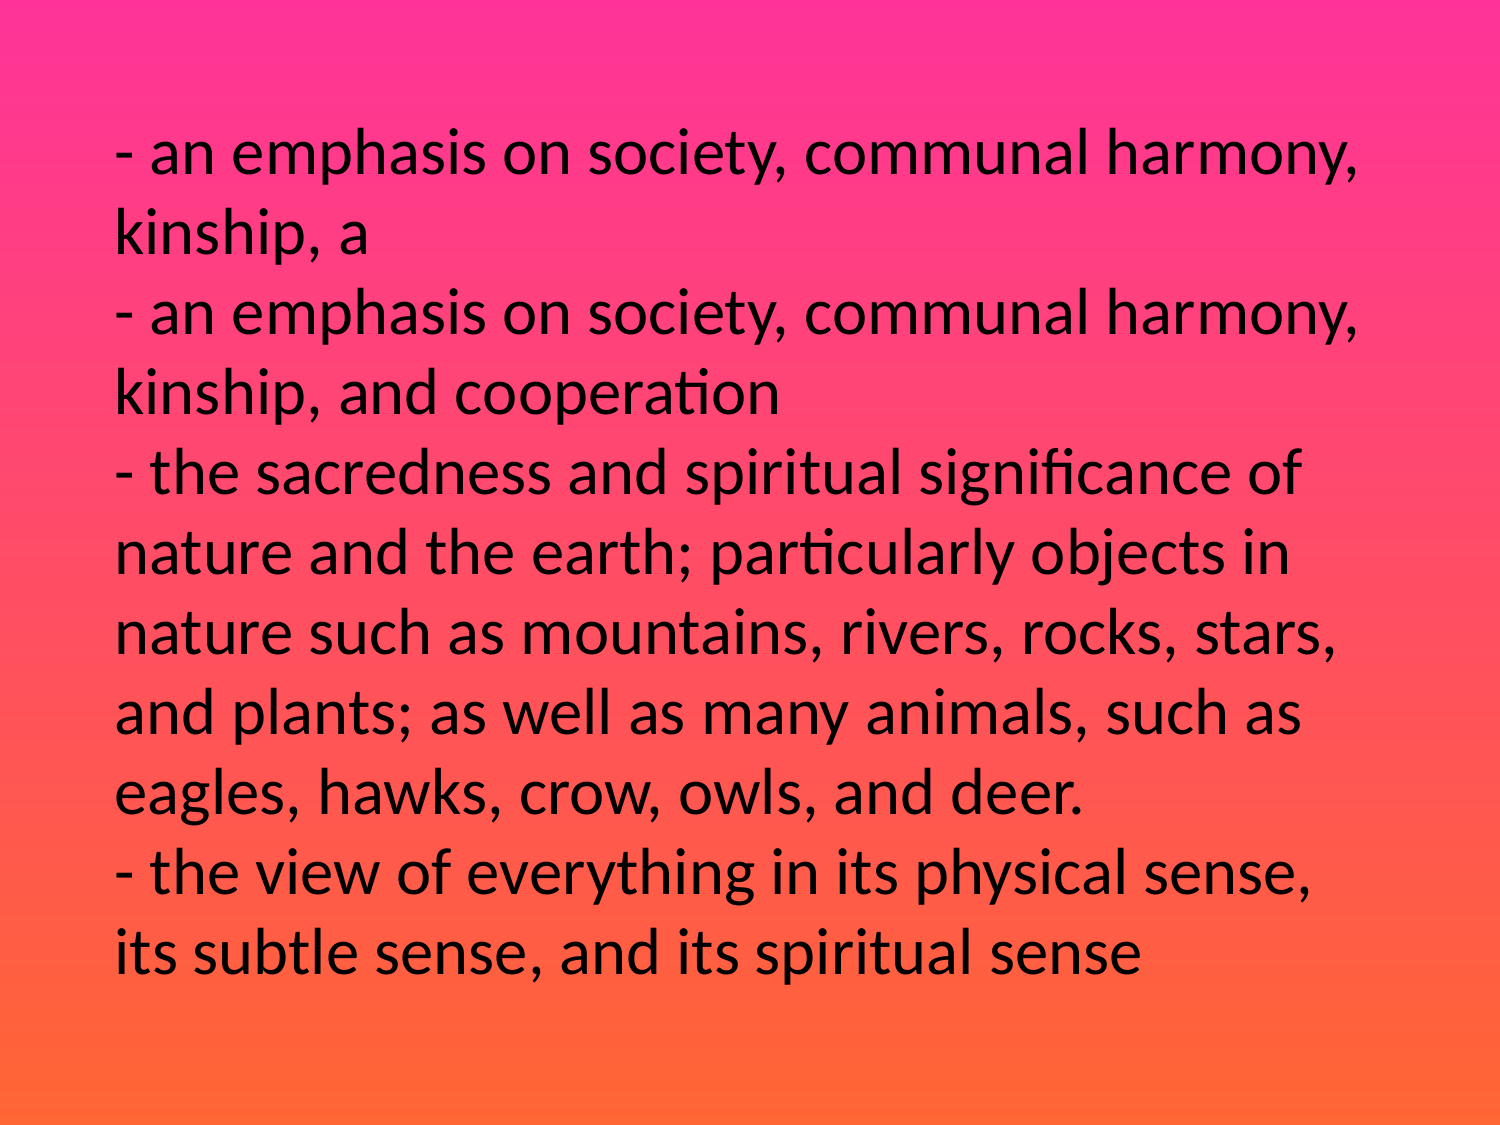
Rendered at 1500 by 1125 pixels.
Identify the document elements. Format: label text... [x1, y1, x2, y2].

text_box - an emphasis on society, communal harmony, kinship, a - an emphasis on society, communal harmony, kinship, and cooperation - the sacredness and spiritual significance of nature and the earth; particularly objects in nature such as mountains, rivers, rocks, stars, and plants; as well as many animals, such as eagles, hawks, crow, owls, and deer. - the view of everything in its physical sense, its subtle sense, and its spiritual sense [99, 100, 1388, 995]
